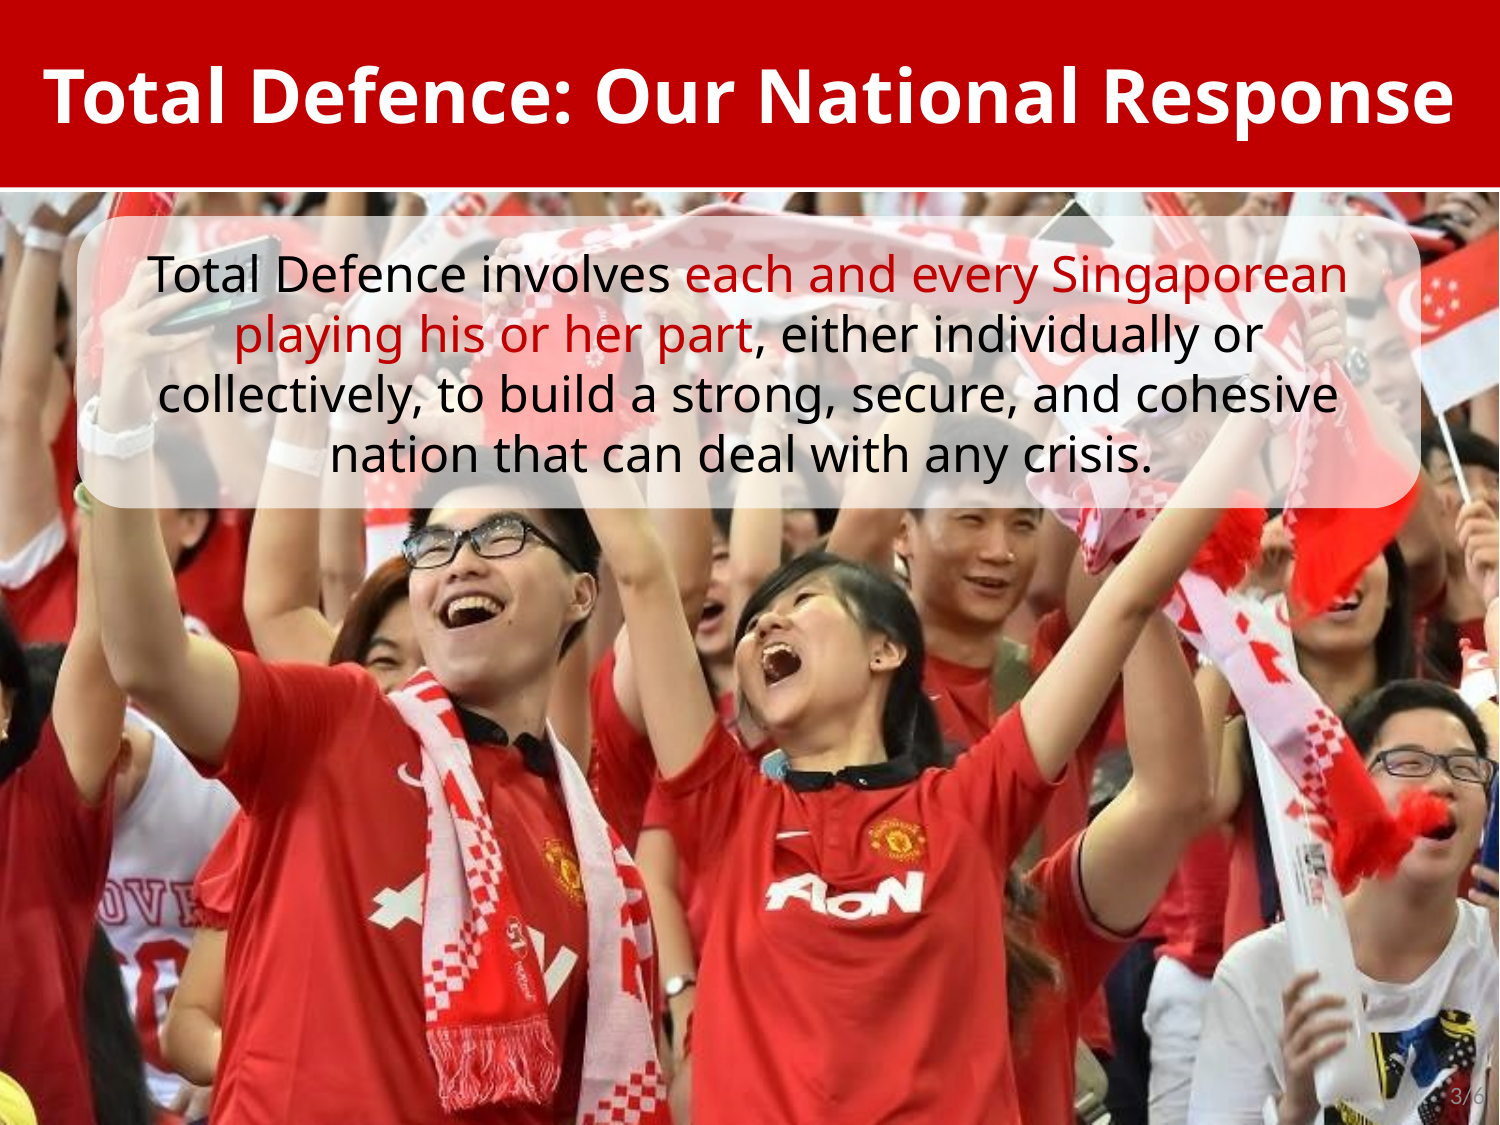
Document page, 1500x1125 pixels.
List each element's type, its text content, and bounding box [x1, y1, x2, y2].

picture [0, 191, 1500, 1125]
title Total Defence: Our National Response [0, 0, 1500, 188]
